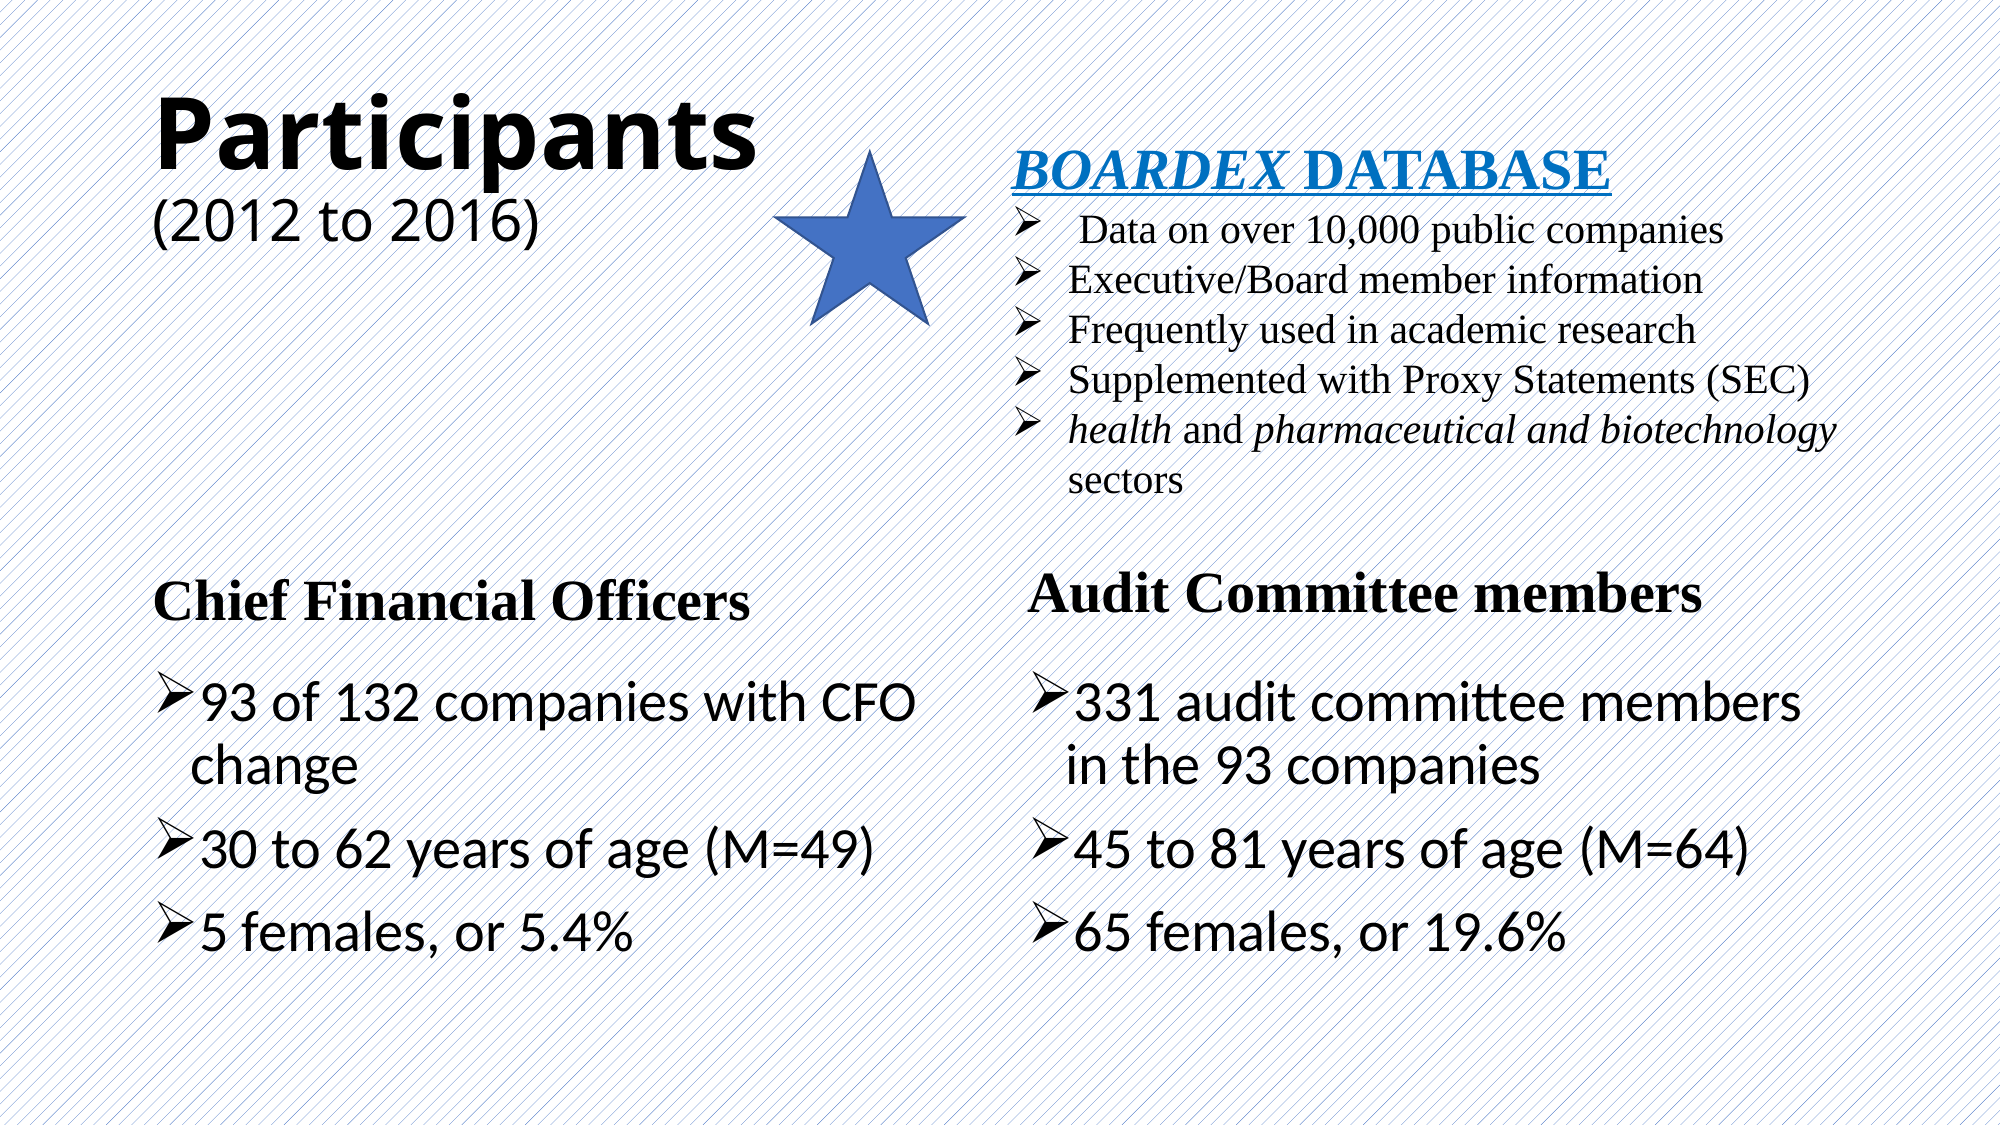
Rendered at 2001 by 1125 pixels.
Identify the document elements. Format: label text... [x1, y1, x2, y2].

list 331 audit committee members in the 93 companies 45 to 81 years of age (M=64) 65 females, or 19.6% [1012, 664, 1863, 1019]
list Audit Committee members [1012, 545, 1863, 633]
list Chief Financial Officers [137, 537, 984, 641]
text_box [772, 148, 968, 327]
text_box BOARDEX DATABASE Data on over 10,000 public companies Executive/Board member information Frequently used in academic research Supplemented with Proxy Statements (SEC) health and pharmaceutical and biotechnology sectors [996, 124, 1935, 509]
title Participants (2012 to 2016) [137, 59, 1863, 278]
list 93 of 132 companies with CFO change 30 to 62 years of age (M=49) 5 females, or 5.4% [137, 664, 963, 1032]
